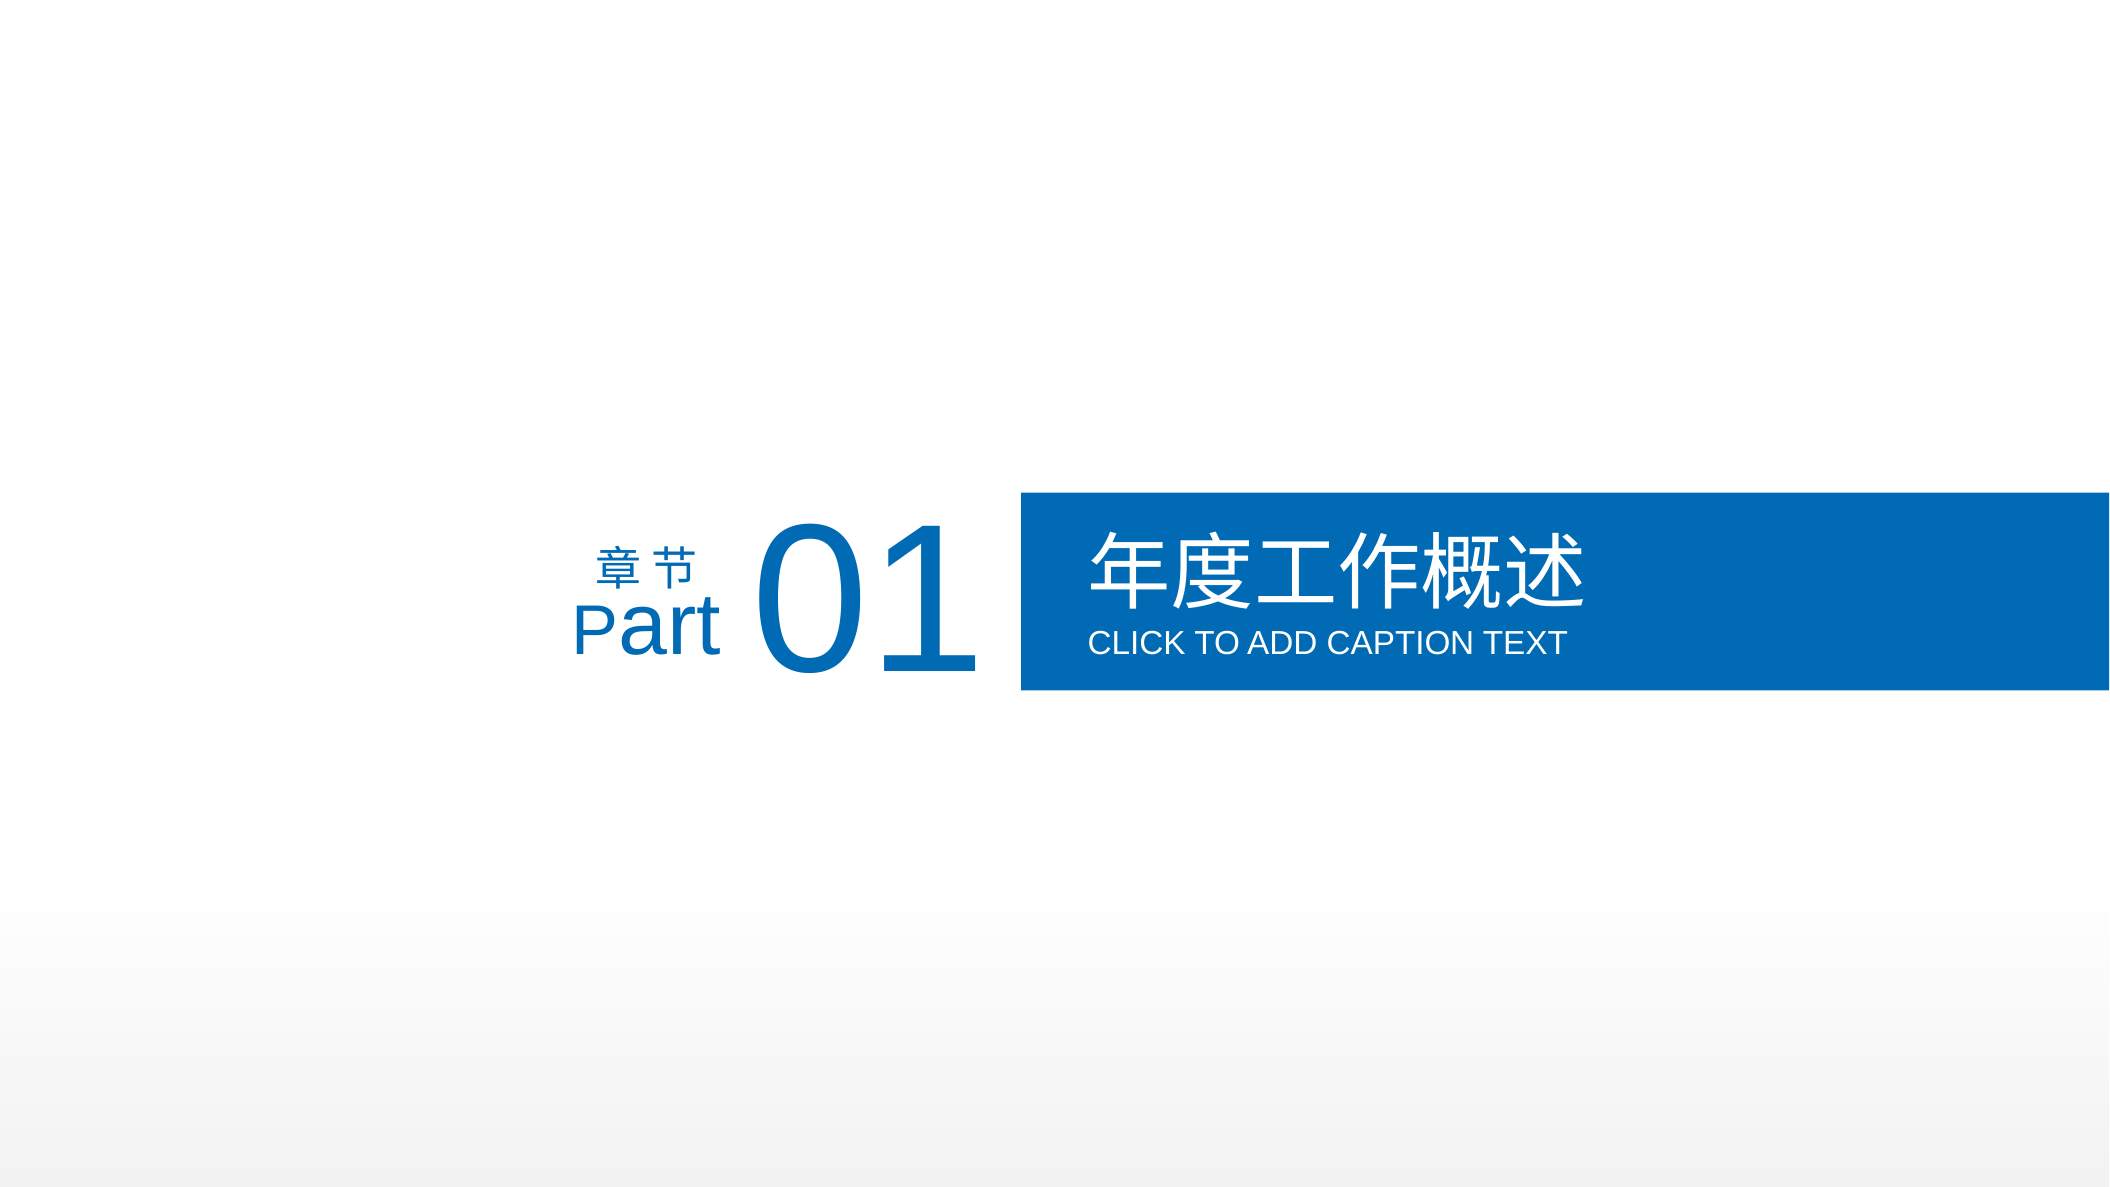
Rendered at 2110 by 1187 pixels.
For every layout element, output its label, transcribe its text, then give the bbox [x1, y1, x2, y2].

text_box 01 [751, 460, 986, 714]
text_box CLICK TO ADD CAPTION TEXT [1087, 625, 1787, 662]
text_box Part [571, 566, 722, 673]
text_box 年度工作概述 [1087, 530, 1787, 621]
text_box [1021, 492, 2110, 691]
text_box 章 节 [595, 539, 698, 595]
